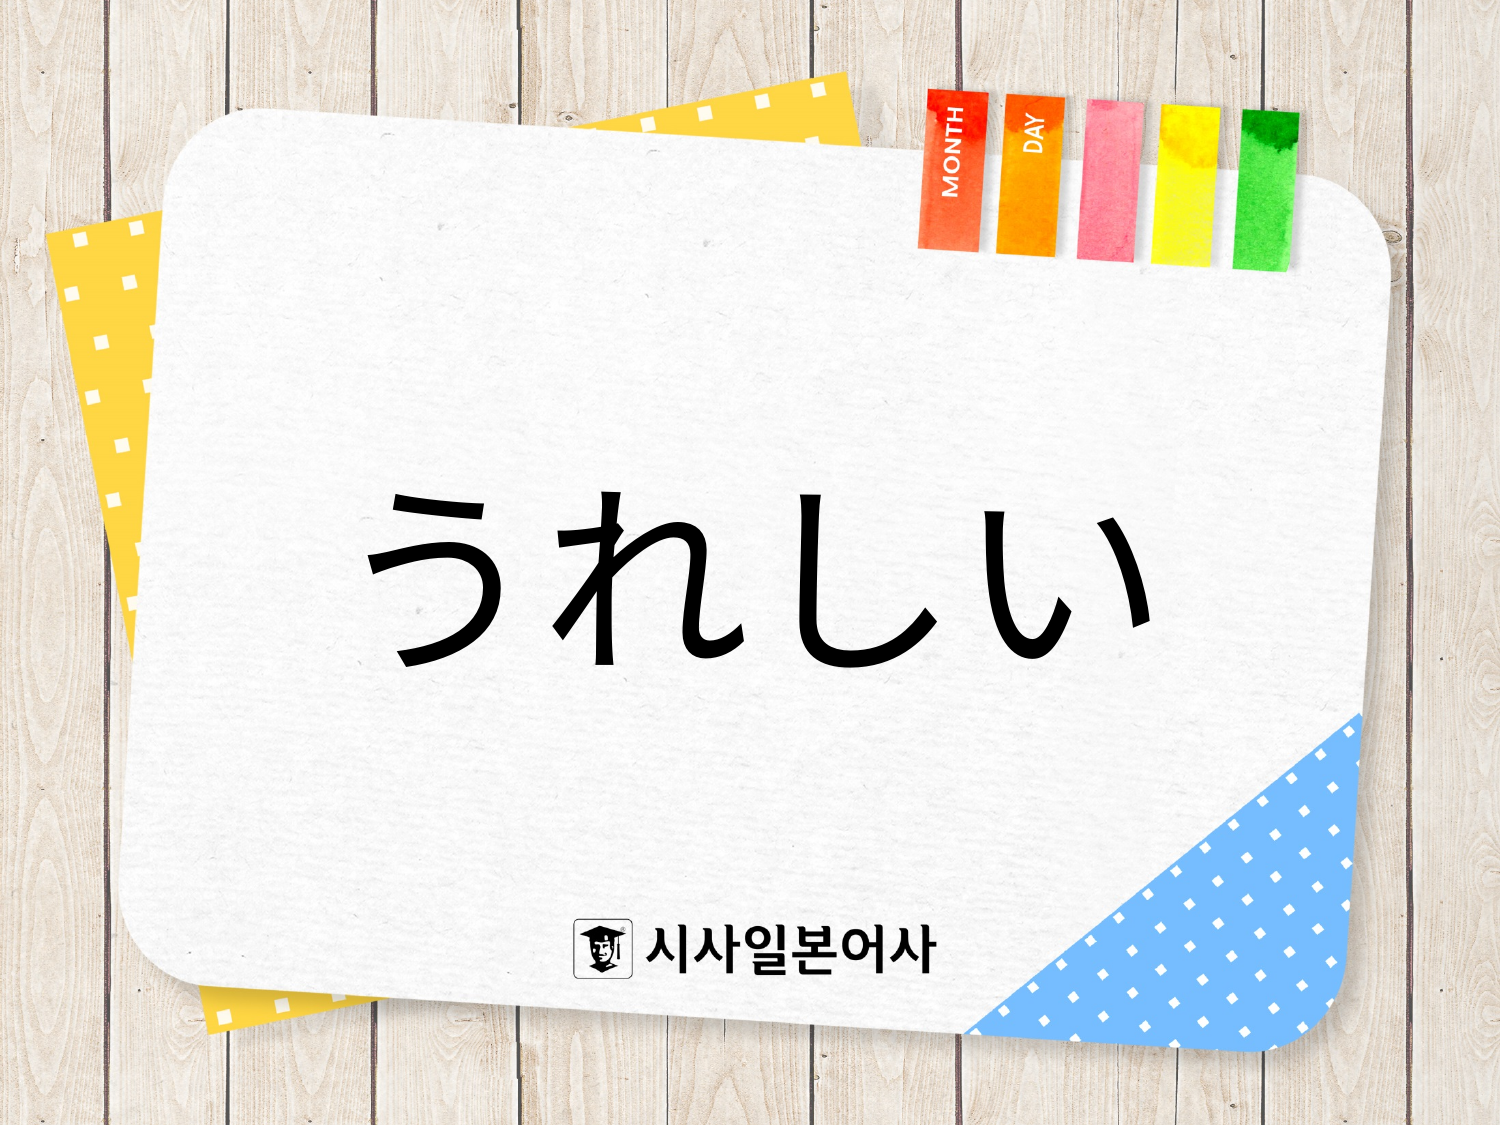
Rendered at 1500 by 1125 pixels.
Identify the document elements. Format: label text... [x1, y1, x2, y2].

picture [0, 0, 1500, 1125]
title うれしい [75, 338, 1425, 811]
